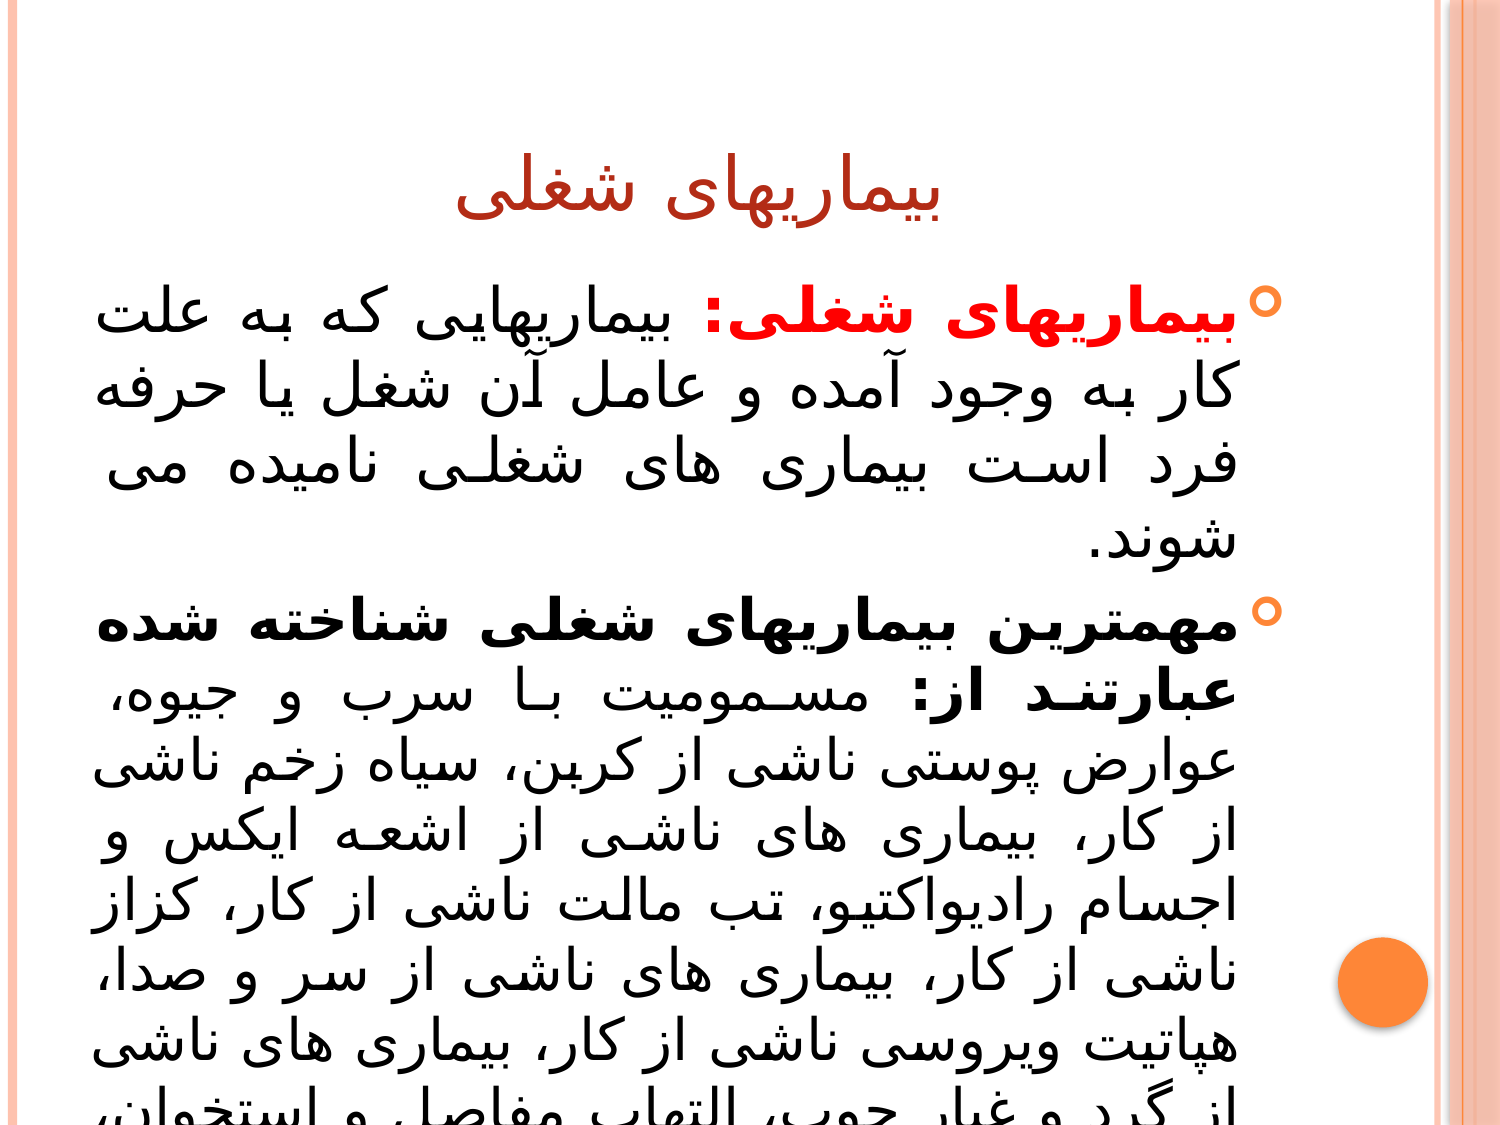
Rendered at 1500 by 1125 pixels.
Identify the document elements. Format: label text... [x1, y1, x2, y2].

list بیماریهای شغلی: بیماریهایی که به علت کار به وجود آمده و عامل آن شغل یا حرفه فرد است بیماری های شغلی نامیده می شوند. مهمترین بیماریهای شغلی شناخته شده عبارتند از: مسمومیت با سرب و جیوه، عوارض پوستی ناشی از کربن، سیاه زخم ناشی از کار، بیماری های ناشی از اشعه ایکس و اجسام رادیواکتیو، تب مالت ناشی از کار، کزاز ناشی از کار، بیماری های ناشی از سر و صدا، هپاتیت ویروسی ناشی از کار، بیماری های ناشی از گرد و غبار چوب، التهاب مفاصل و استخوان، آرتروز زانو درد های ستون فقرات، عوارض کار کردن در حرارت های بالا، عوارض ناشی از سیمان [75, 262, 1300, 1062]
title بیماریهای شغلی [75, 45, 1300, 233]
